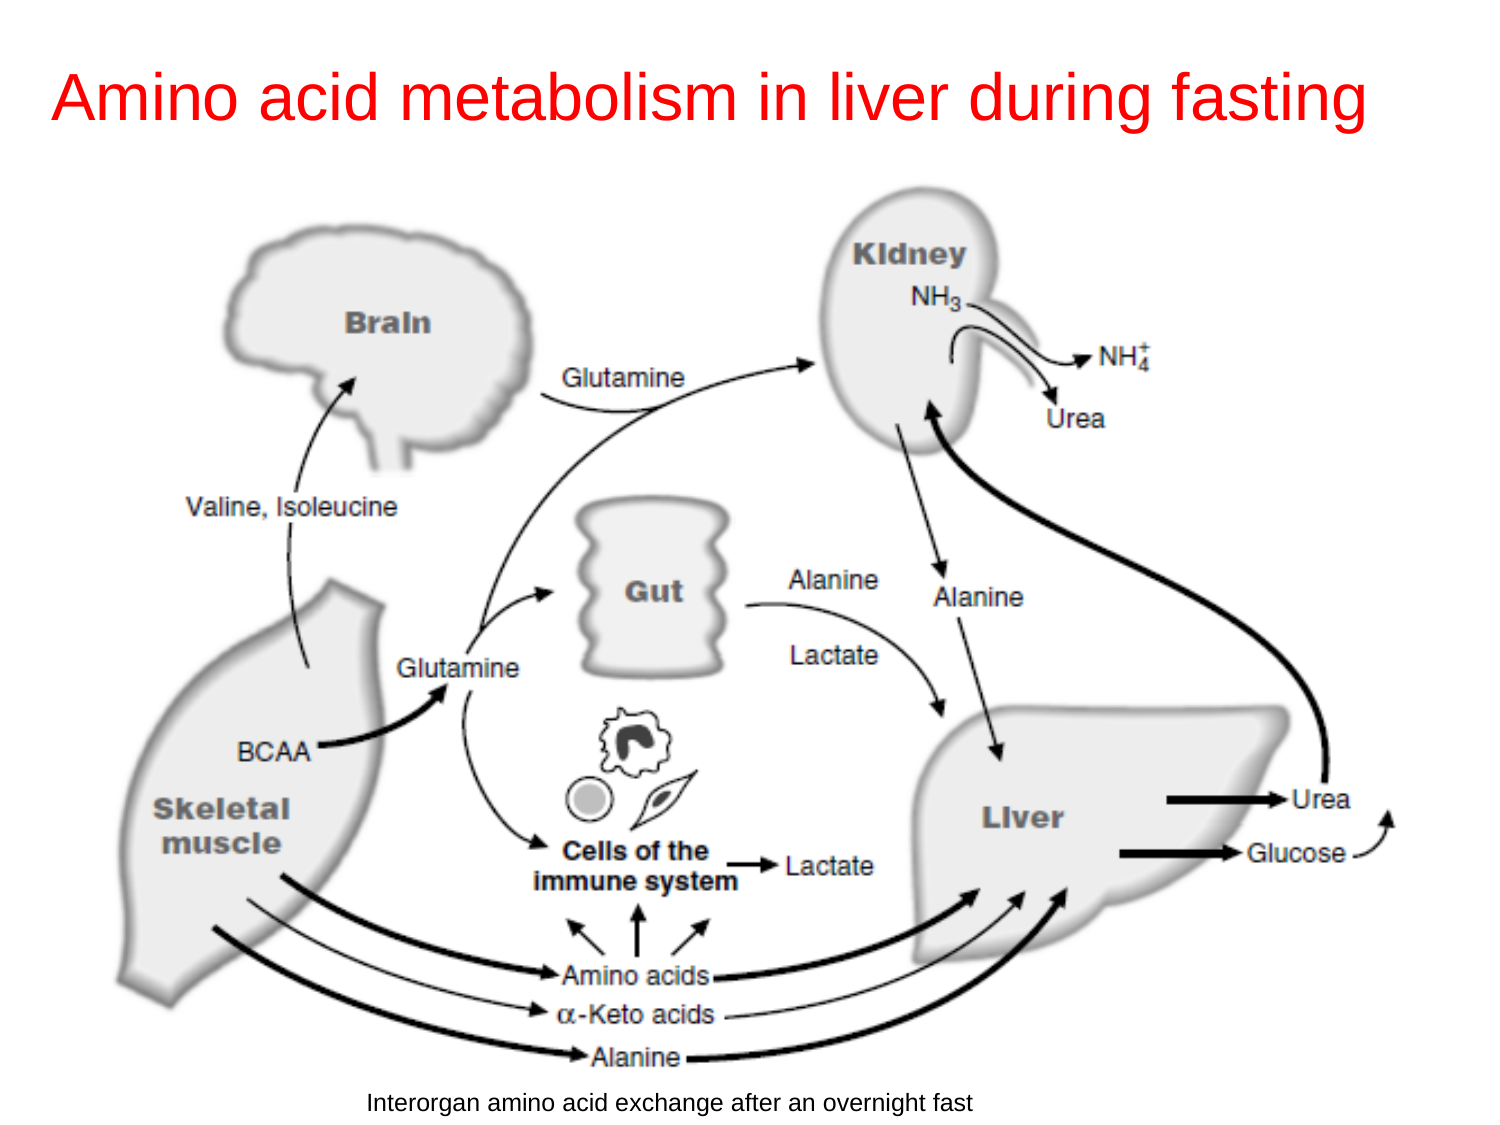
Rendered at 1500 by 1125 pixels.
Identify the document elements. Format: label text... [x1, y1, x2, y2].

text_box Interorgan amino acid exchange after an overnight fast [351, 1079, 1500, 1125]
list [93, 163, 1407, 1079]
title Amino acid metabolism in liver during fasting [35, 0, 1386, 188]
